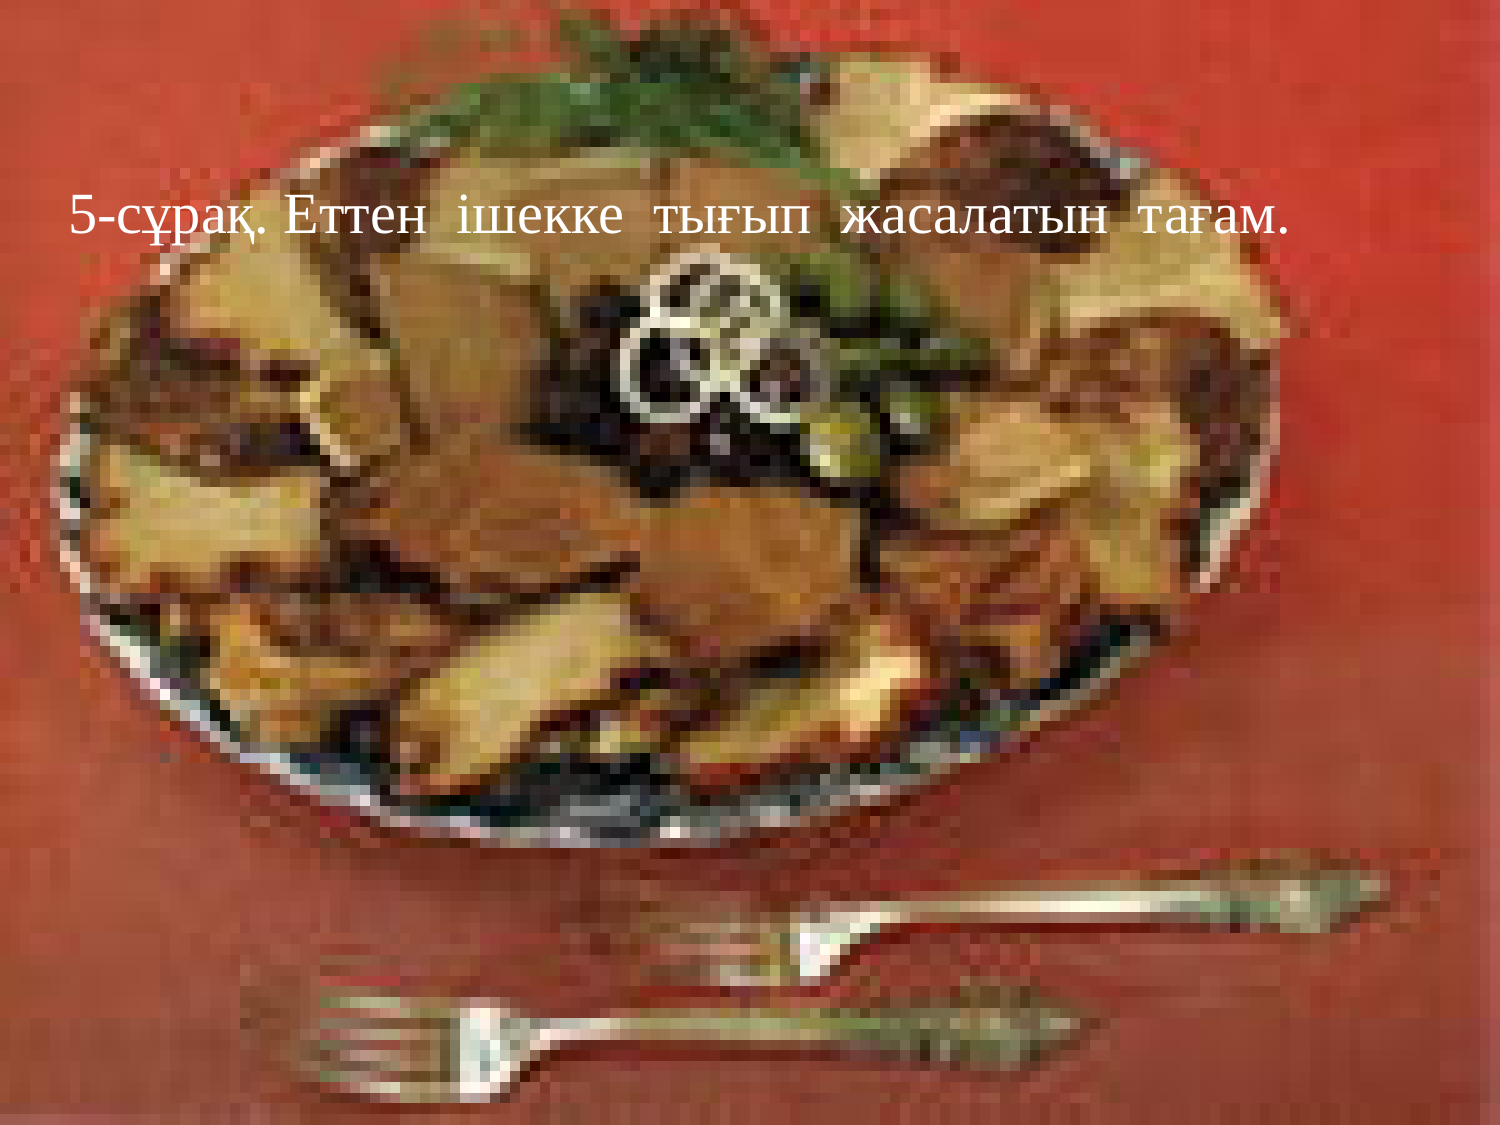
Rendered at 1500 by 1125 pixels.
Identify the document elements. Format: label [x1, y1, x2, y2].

list [0, 0, 1500, 1125]
